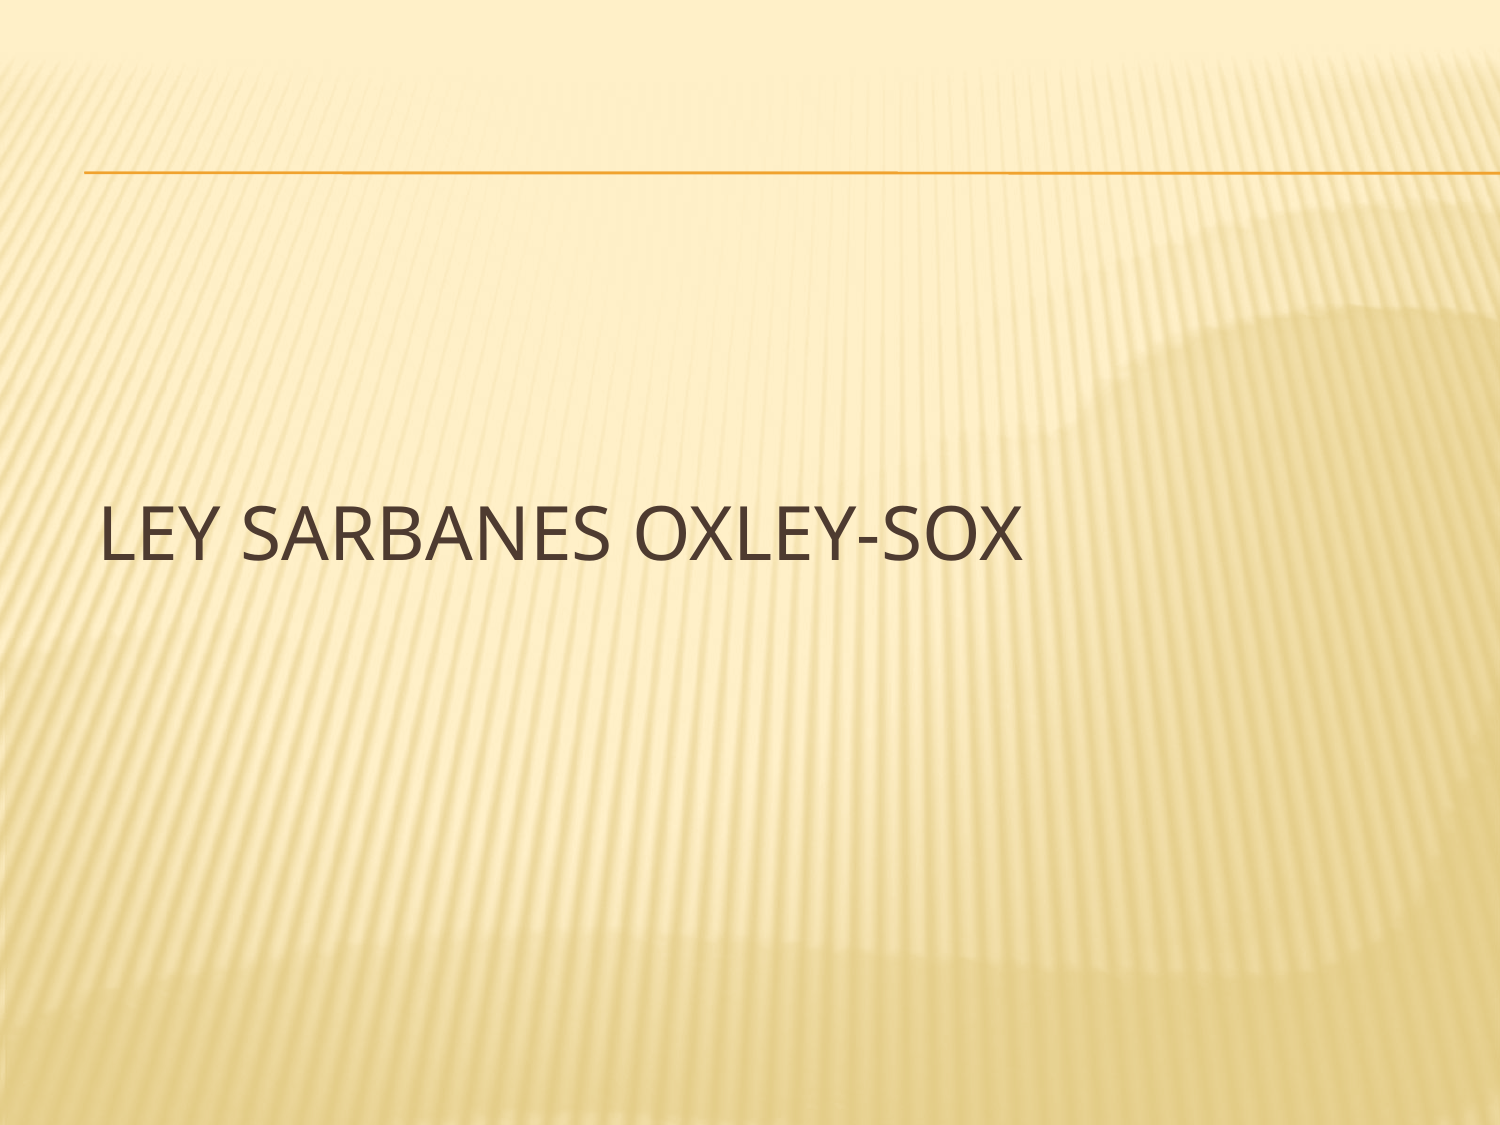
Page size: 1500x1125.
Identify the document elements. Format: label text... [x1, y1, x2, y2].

text_box LEY SARBANES OXLEY-SOX [83, 289, 1433, 773]
picture [0, 0, 1500, 1125]
